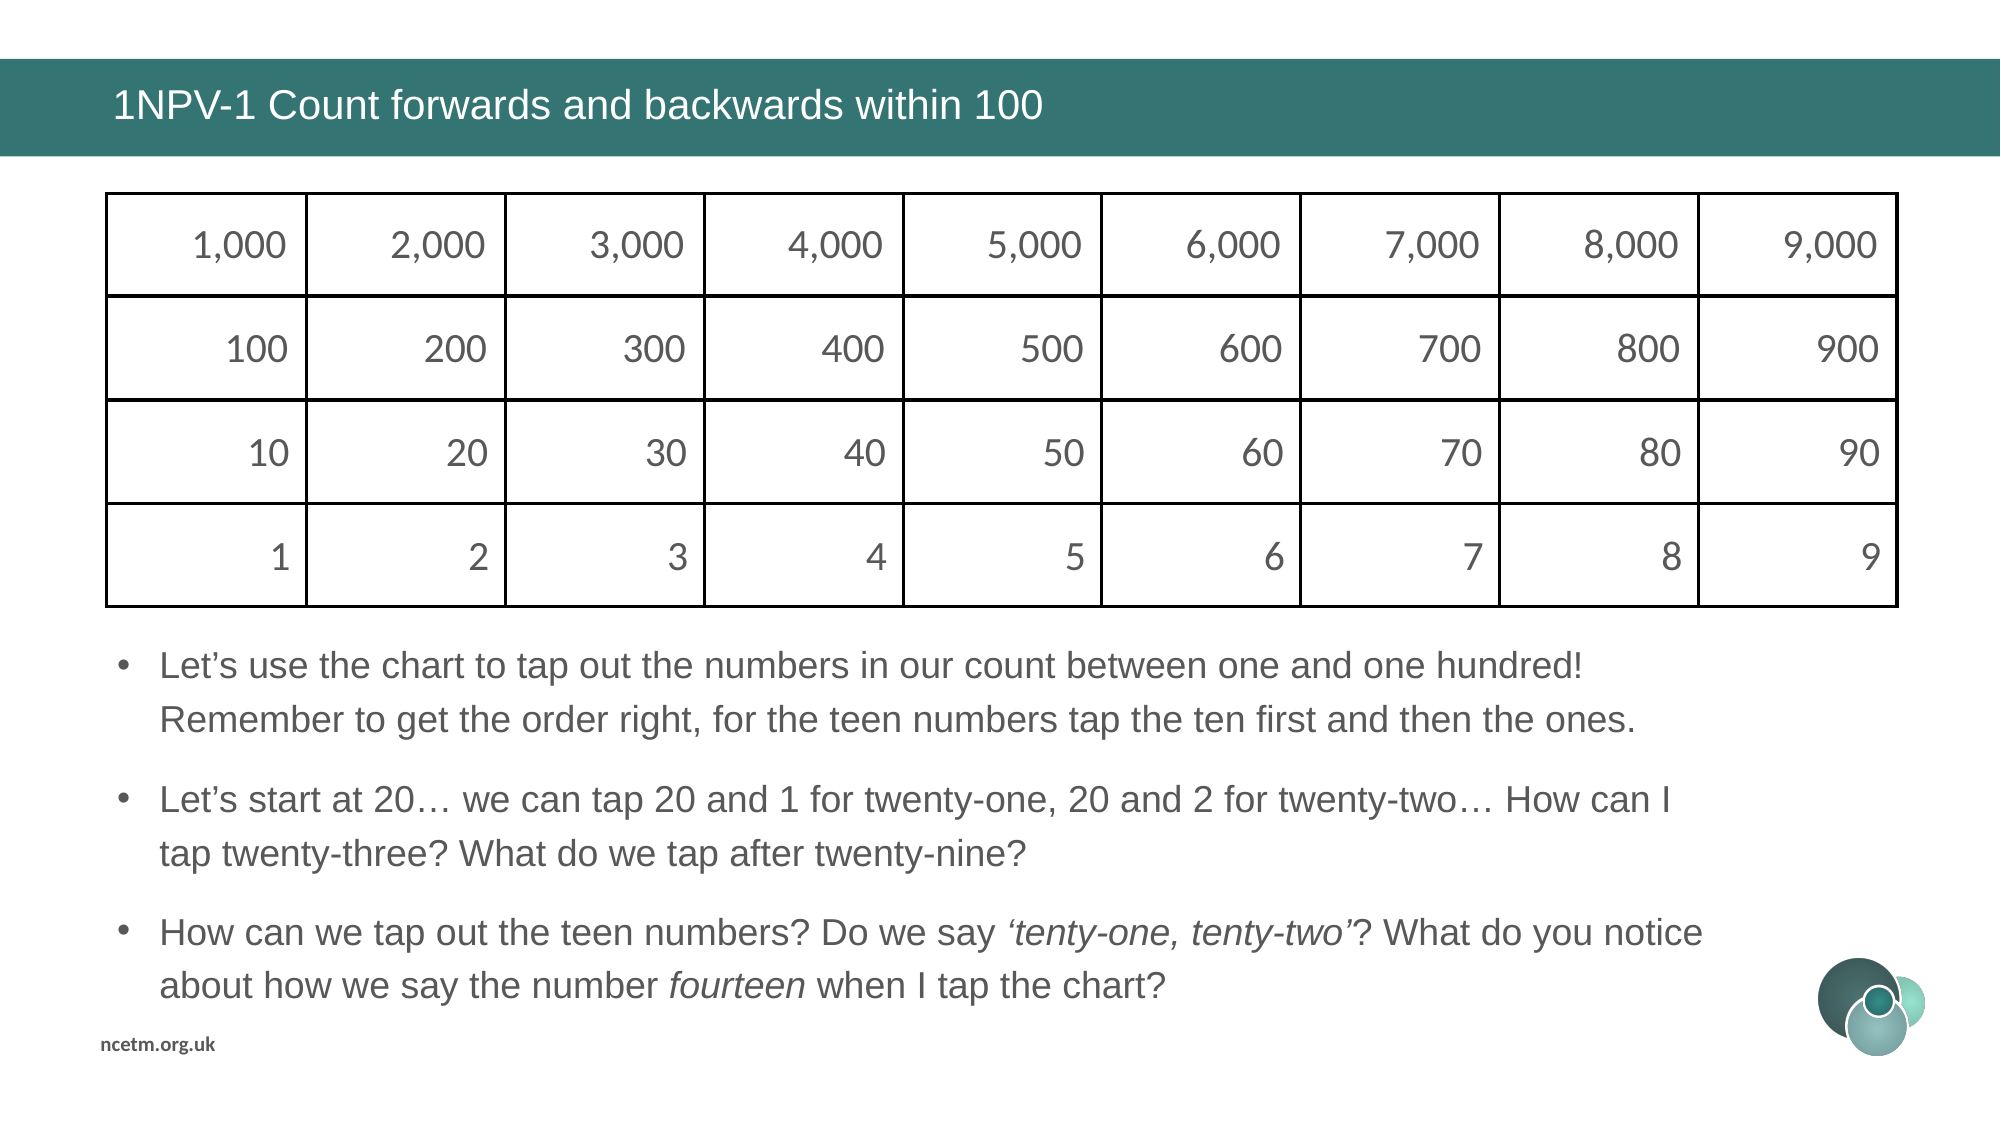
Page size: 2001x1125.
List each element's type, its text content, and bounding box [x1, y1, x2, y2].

text_box Let’s use the chart to tap out the numbers in our count between one and one hundred! Remember to get the order right, for the teen numbers tap the ten first and then the ones. Let’s start at 20… we can tap 20 and 1 for twenty-one, 20 and 2 for twenty-two… How can I tap twenty-three? What do we tap after twenty-nine? How can we tap out the teen numbers? Do we say ‘tenty-one, tenty-two’? What do you notice about how we say the number fourteen when I tap the chart? [102, 625, 1743, 1016]
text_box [105, 192, 1898, 608]
title 1NPV-1 Count forwards and backwards within 100 [97, 76, 1945, 147]
picture [1818, 958, 1925, 1056]
